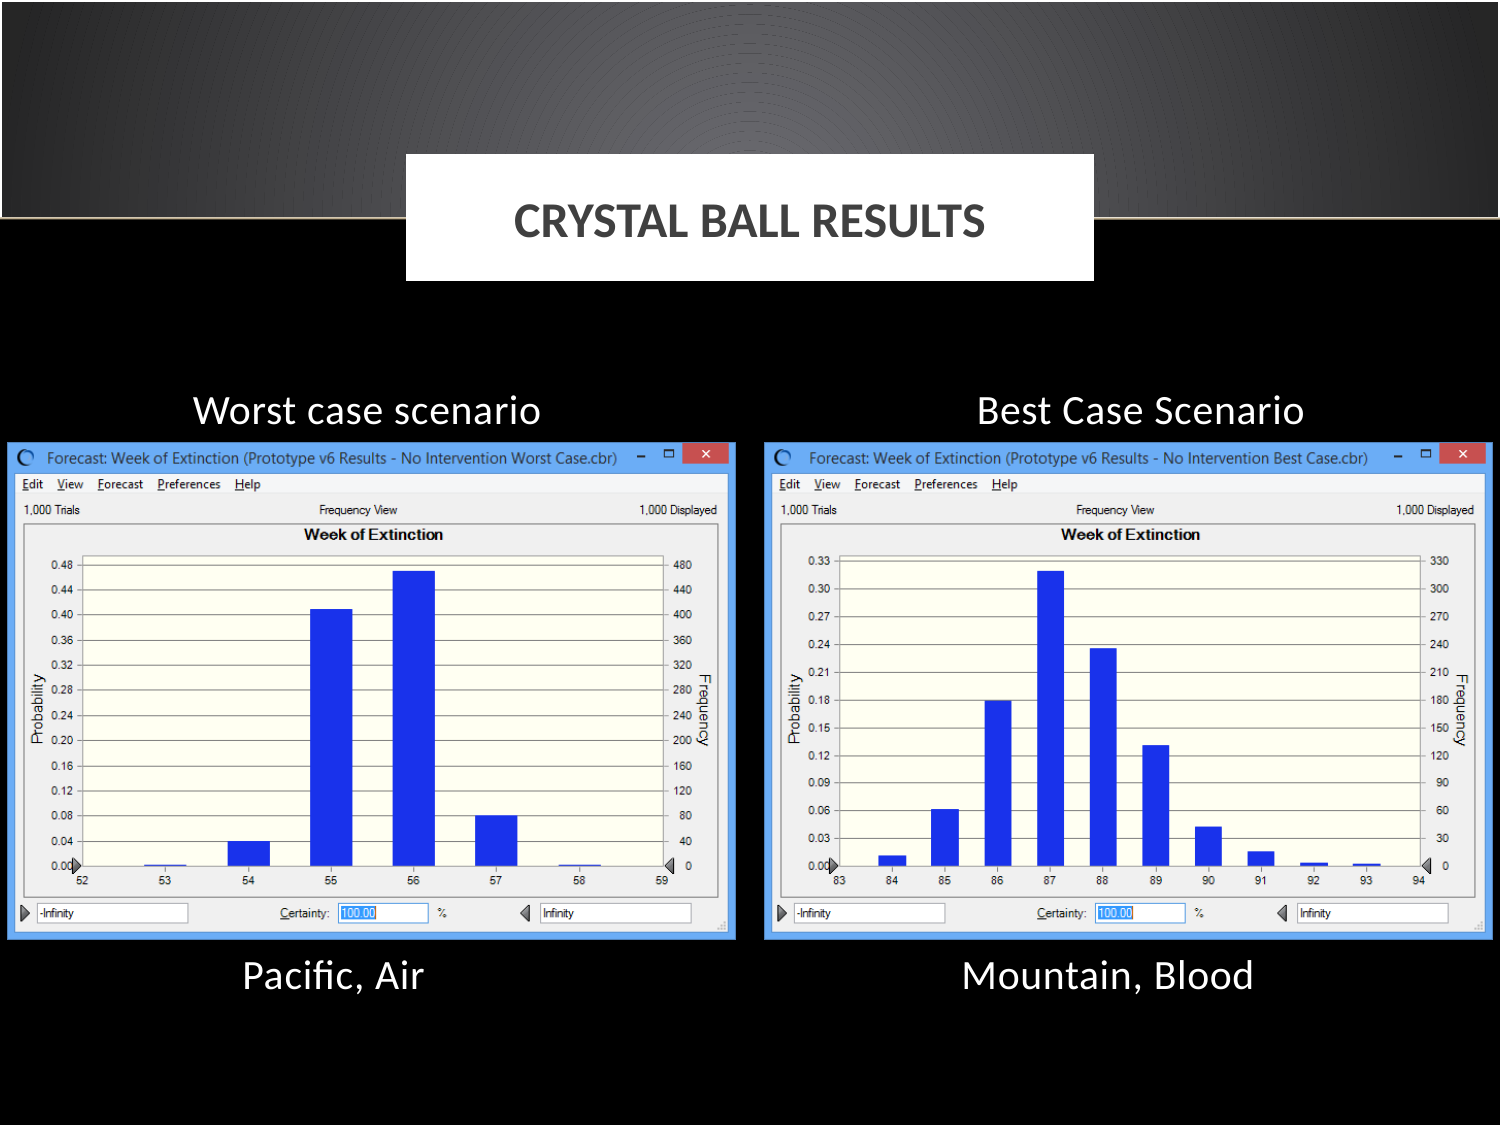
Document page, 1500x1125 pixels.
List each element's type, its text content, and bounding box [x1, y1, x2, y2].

text_box Pacific, Air Mountain, Blood [74, 939, 1425, 1008]
title CRYSTAL BALL RESULTS [406, 154, 1094, 281]
picture [7, 442, 736, 941]
list Worst case scenario Best Case Scenario [75, 375, 1425, 443]
picture [764, 442, 1493, 941]
